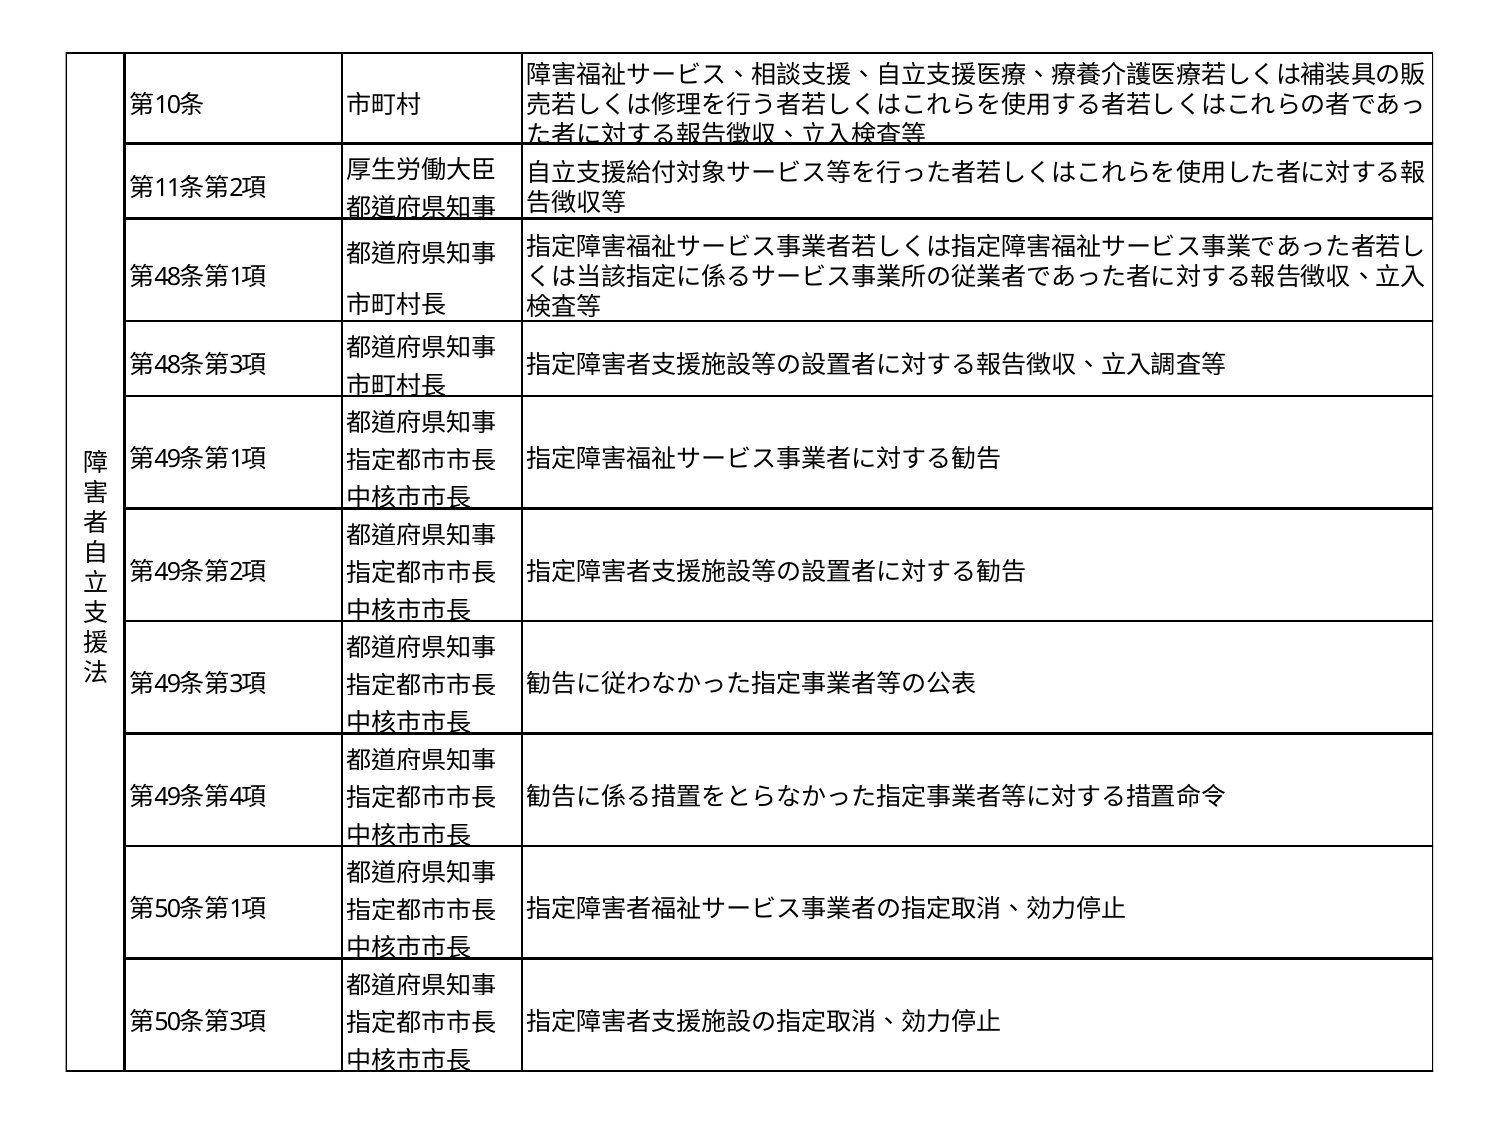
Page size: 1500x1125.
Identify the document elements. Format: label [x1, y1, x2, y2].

picture [65, 52, 1435, 1073]
